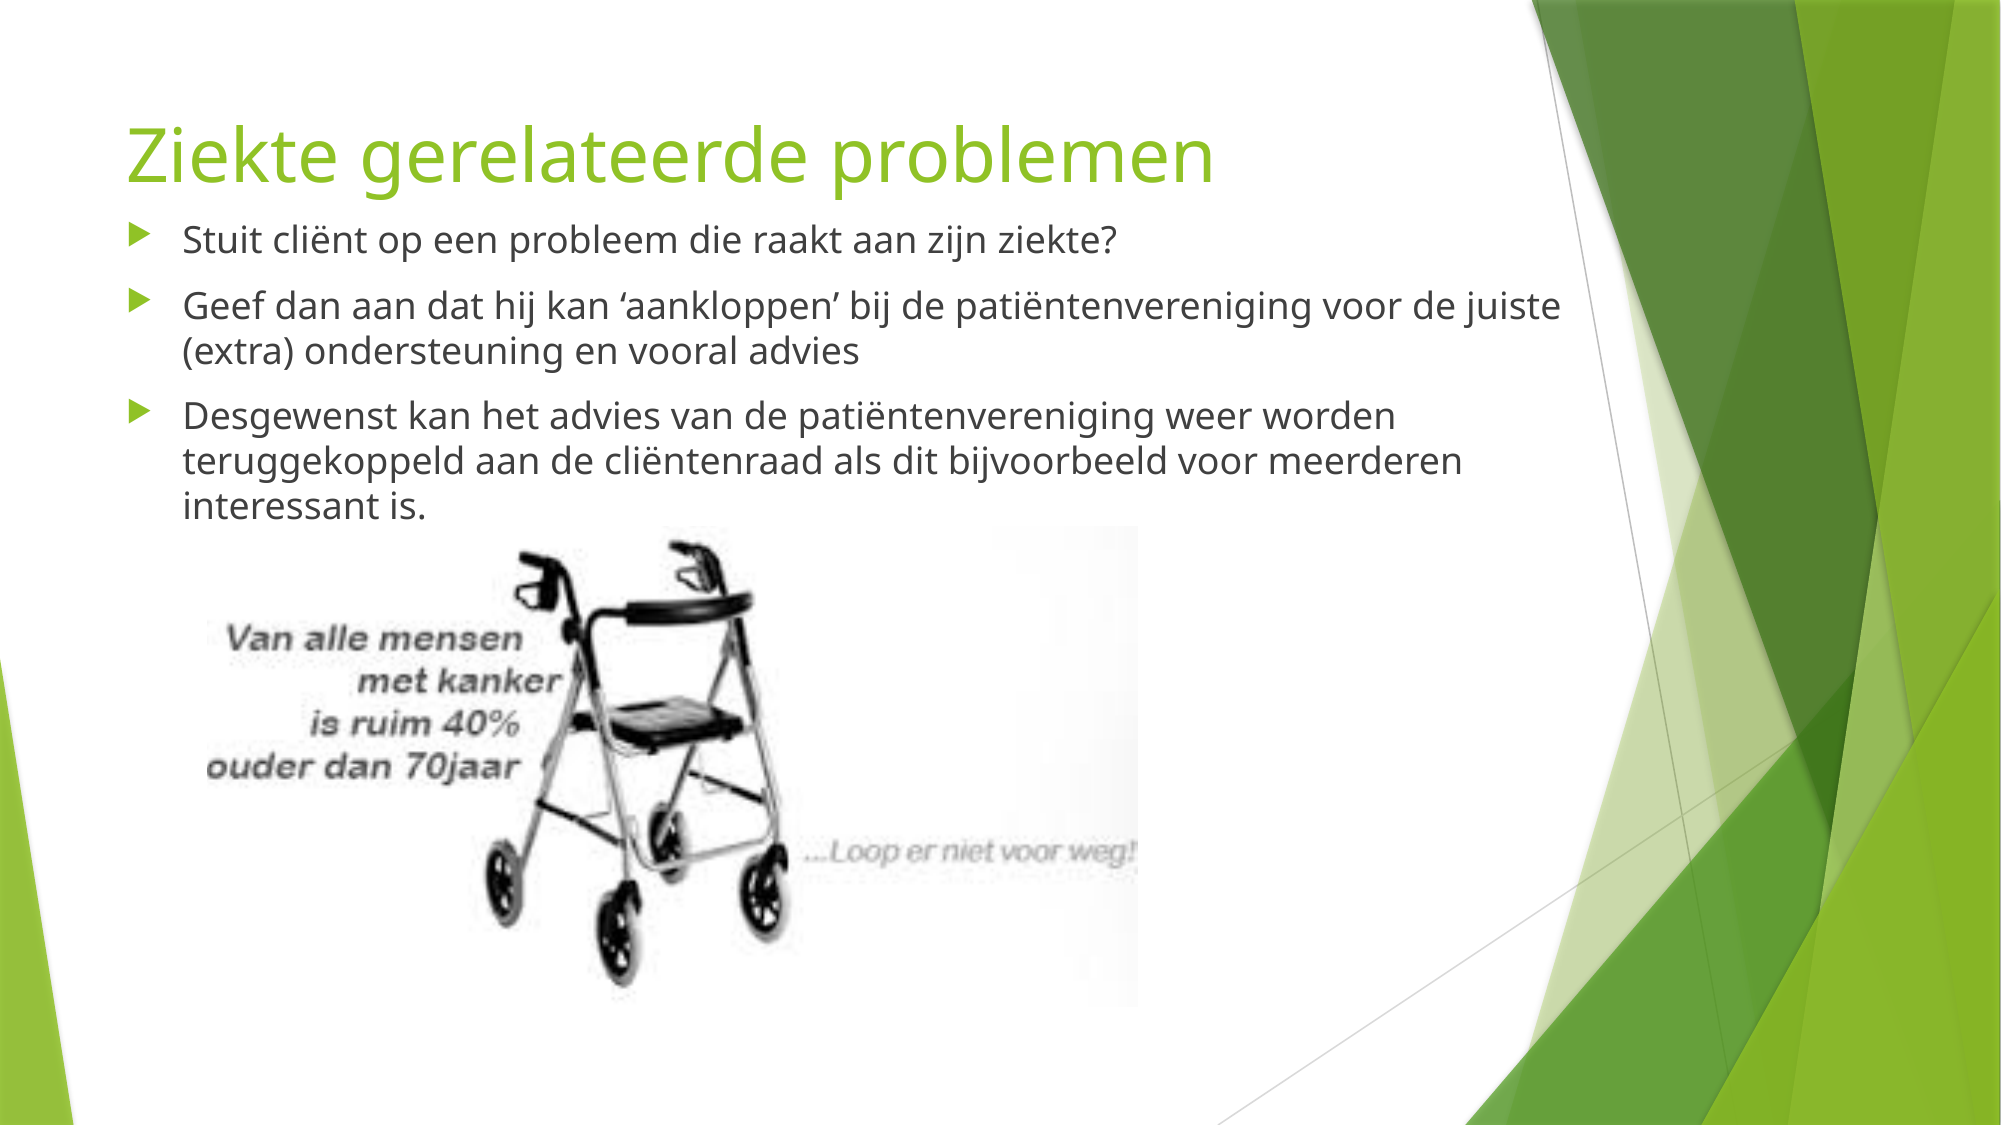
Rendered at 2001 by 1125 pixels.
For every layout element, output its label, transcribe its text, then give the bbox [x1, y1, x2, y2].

picture [207, 526, 1139, 1008]
title Ziekte gerelateerde problemen [111, 99, 1522, 208]
list Stuit cliënt op een probleem die raakt aan zijn ziekte? Geef dan aan dat hij kan ‘aankloppen’ bij de patiëntenvereniging voor de juiste (extra) ondersteuning en vooral advies Desgewenst kan het advies van de patiëntenvereniging weer worden teruggekoppeld aan de cliëntenraad als dit bijvoorbeeld voor meerderen interessant is. [111, 208, 1638, 845]
